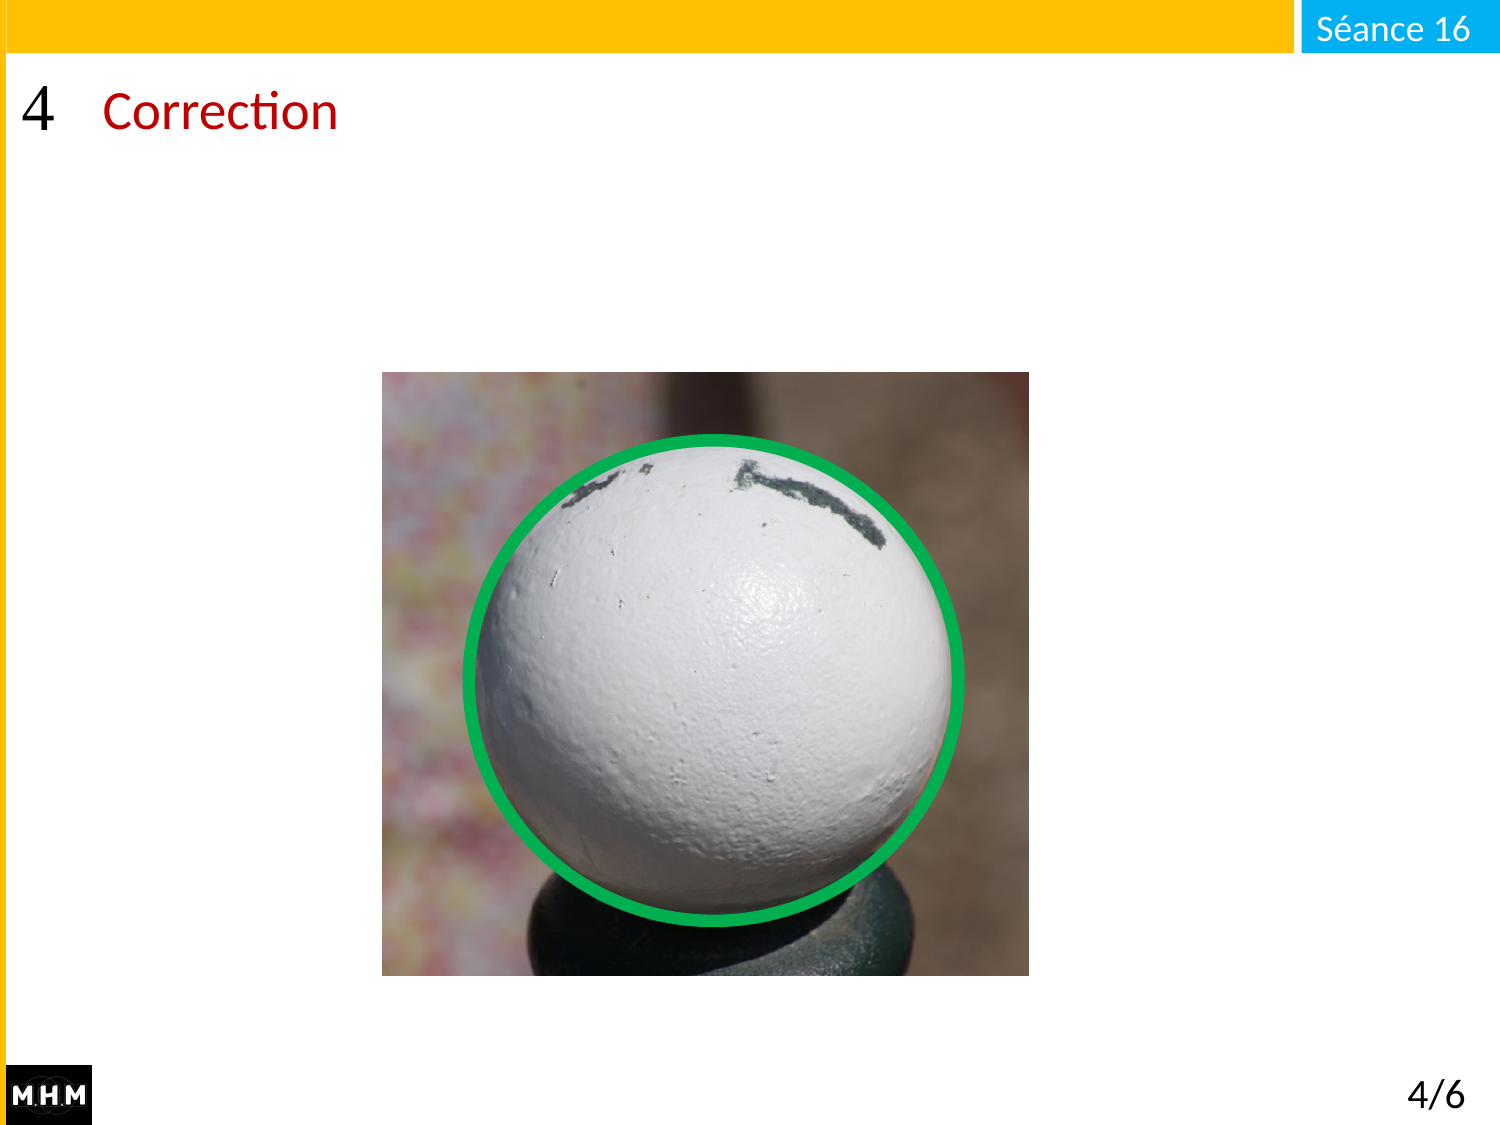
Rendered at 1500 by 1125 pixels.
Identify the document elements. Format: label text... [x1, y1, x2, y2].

list 4/6 [1373, 1064, 1500, 1125]
picture [6, 1065, 92, 1125]
picture [382, 372, 1029, 976]
title Correction [87, 32, 1382, 149]
